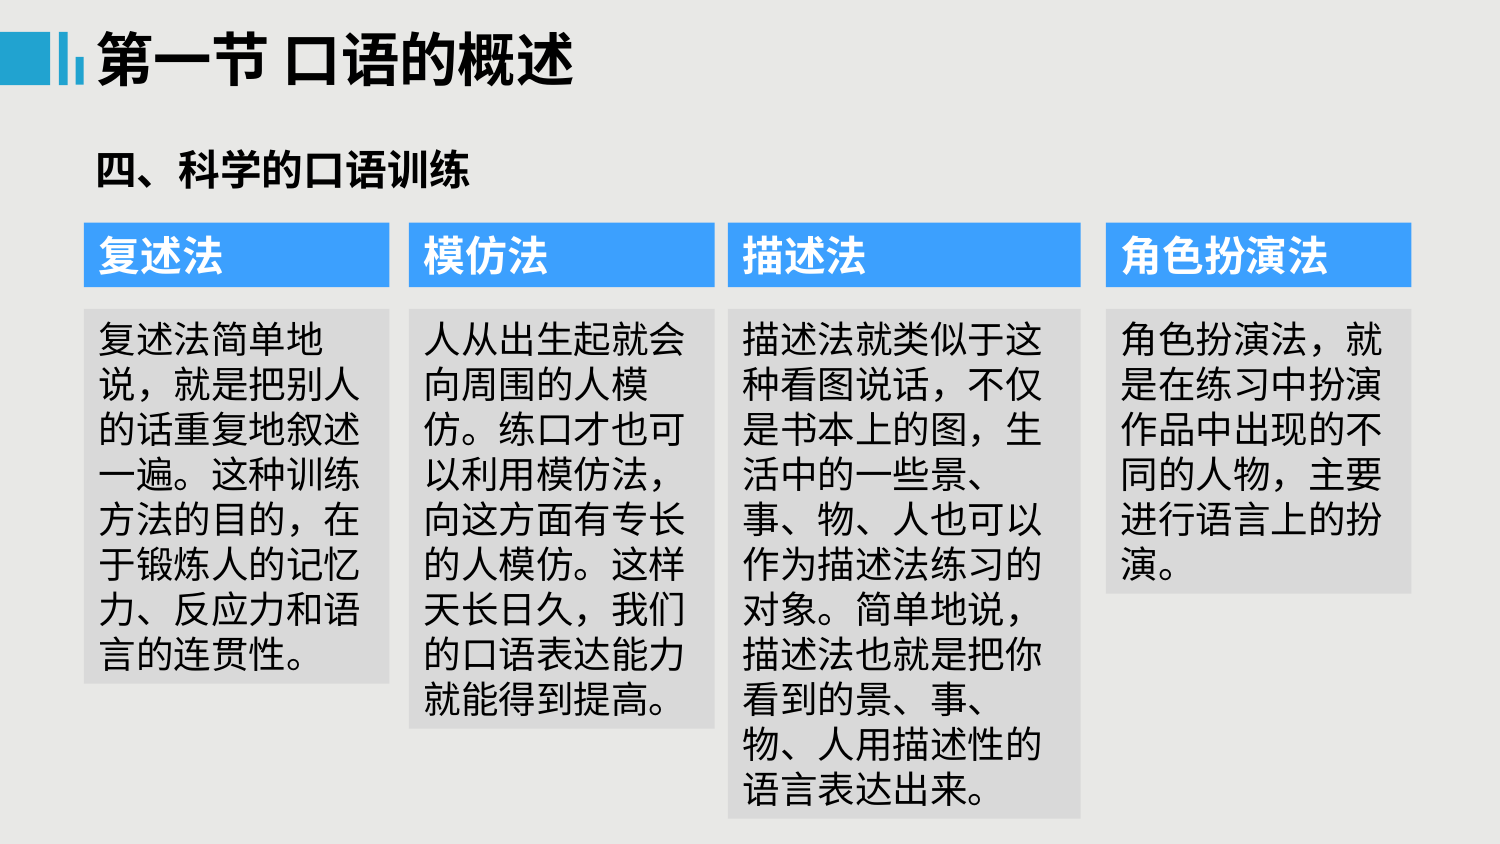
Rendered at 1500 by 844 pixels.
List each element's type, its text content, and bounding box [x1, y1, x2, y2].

text_box [57, 30, 70, 87]
text_box 角色扮演法，就是在练习中扮演作品中出现的不同的人物，主要进行语言上的扮演。 [1105, 308, 1412, 594]
text_box 角色扮演法 [1105, 222, 1412, 288]
text_box 复述法 [83, 222, 390, 288]
text_box 描述法就类似于这种看图说话，不仅是书本上的图，生活中的一些景、事、物、人也可以作为描述法练习的对象。简单地说，描述法也就是把你看到的景、事、物、人用描述性的语言表达出来。 [727, 308, 1081, 819]
text_box 模仿法 [408, 222, 715, 288]
text_box [0, 30, 52, 87]
text_box 描述法 [727, 222, 1081, 288]
text_box 第一节 口语的概述 [83, 17, 1412, 99]
text_box 四、科学的口语训练 [83, 138, 1304, 200]
text_box 人从出生起就会向周围的人模仿。练口才也可以利用模仿法，向这方面有专长的人模仿。这样天长日久，我们的口语表达能力就能得到提高。 [408, 308, 715, 729]
text_box [74, 55, 83, 87]
text_box 复述法简单地说，就是把别人的话重复地叙述一遍。这种训练方法的目的，在于锻炼人的记忆力、反应力和语言的连贯性。 [83, 308, 390, 684]
